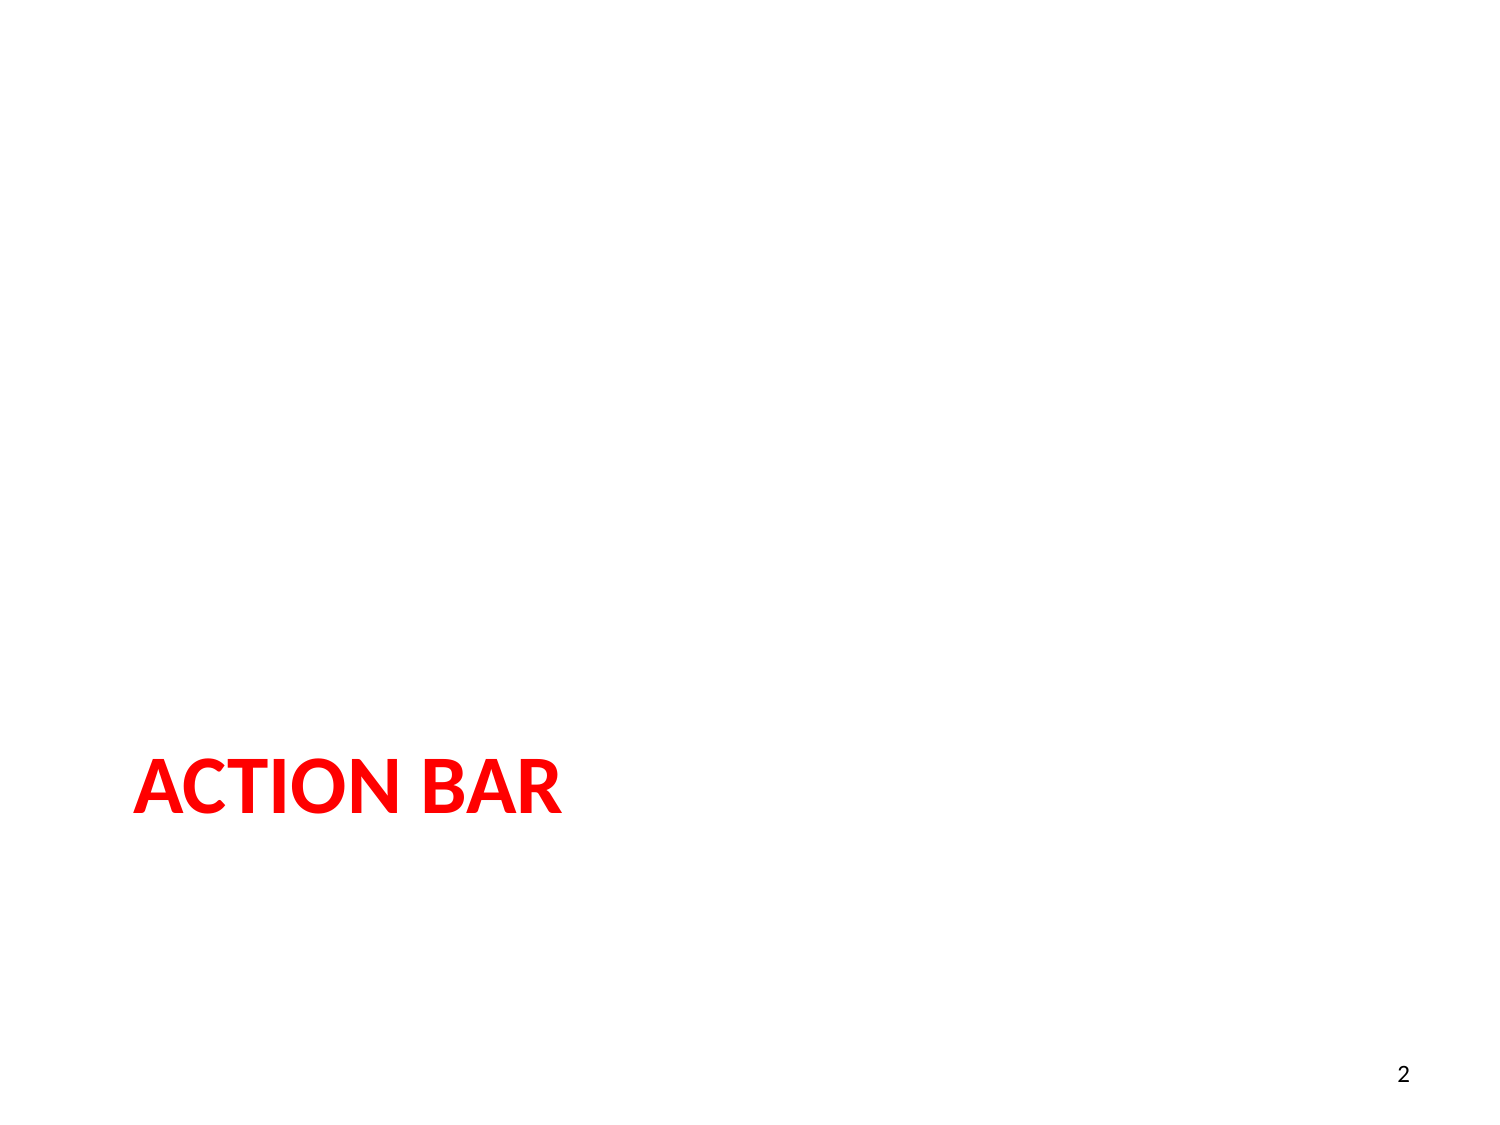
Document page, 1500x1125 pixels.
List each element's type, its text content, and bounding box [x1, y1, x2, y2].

title action bar [118, 722, 1394, 947]
slide_number 2 [1074, 1042, 1425, 1103]
